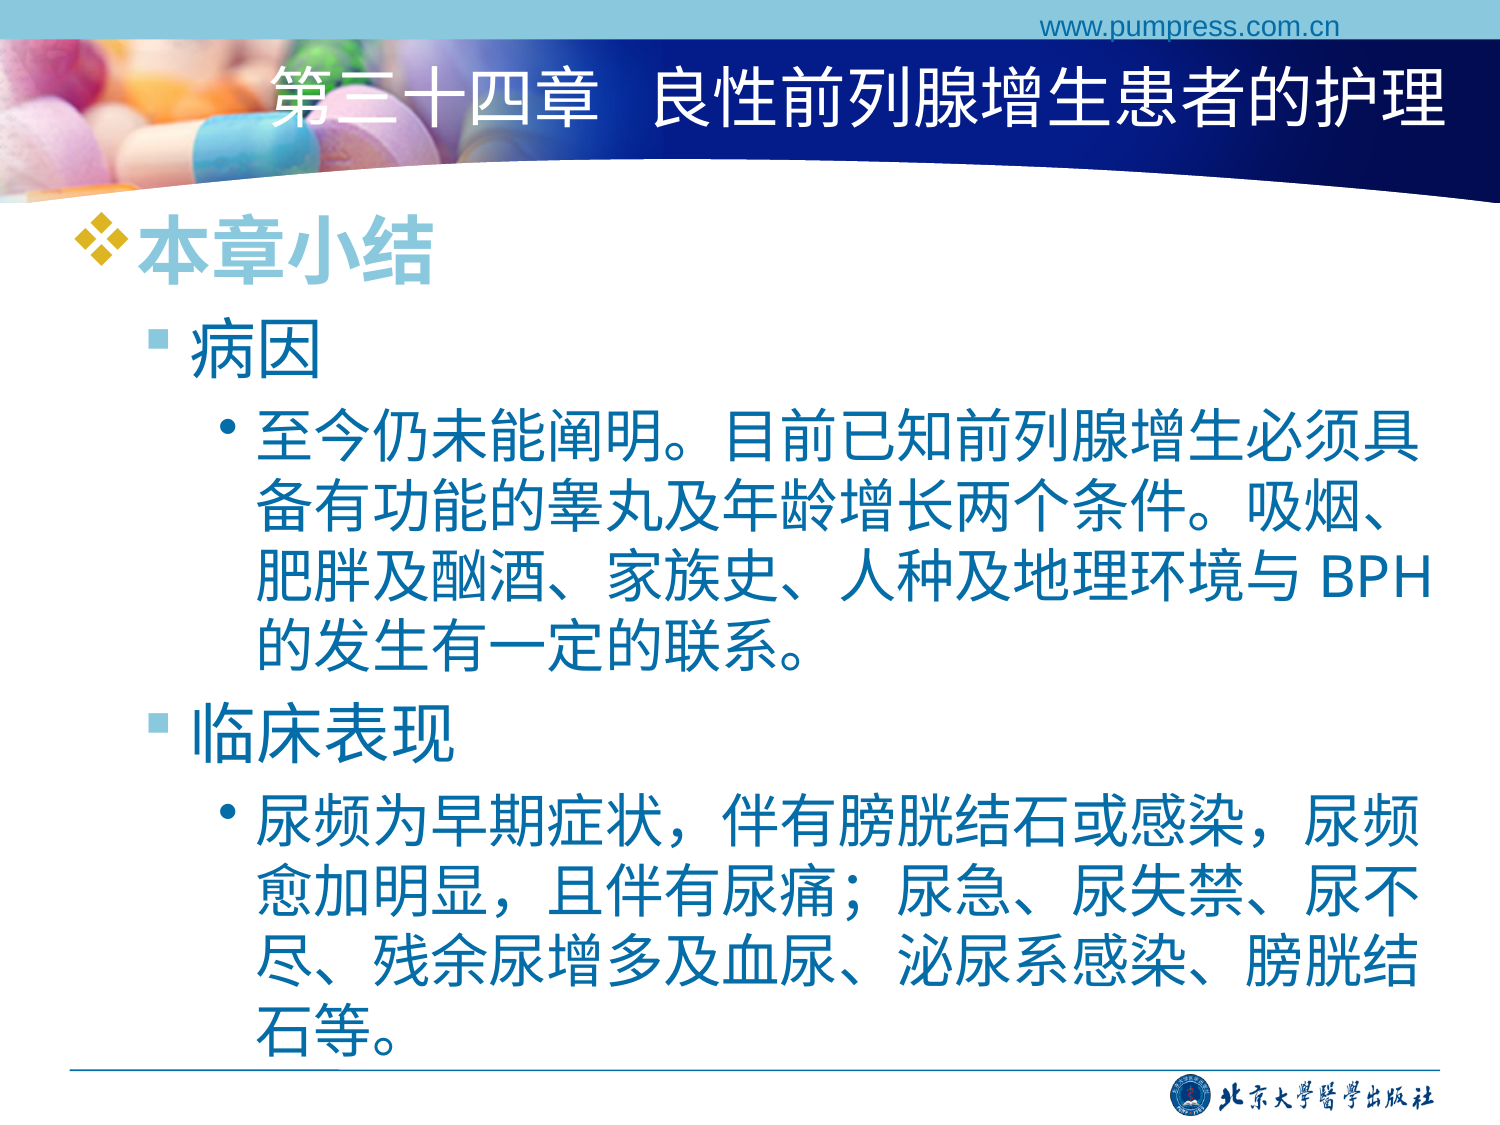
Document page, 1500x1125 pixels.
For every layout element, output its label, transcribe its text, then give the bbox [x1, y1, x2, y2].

title 第三十四章 良性前列腺增生患者的护理 [137, 49, 1463, 143]
list 本章小结 病因 至今仍未能阐明。目前已知前列腺增生必须具备有功能的睾丸及年龄增长两个条件。吸烟、肥胖及酗酒、家族史、人种及地理环境与BPH的发生有一定的联系。 临床表现 尿频为早期症状，伴有膀胱结石或感染，尿频愈加明显，且伴有尿痛；尿急、尿失禁、尿不尽、残余尿增多及血尿、泌尿系感染、膀胱结石等。 [52, 196, 1466, 997]
slide_number www.pumpress.com.cn [1025, 0, 1463, 38]
picture [1170, 1074, 1436, 1118]
picture [0, 40, 1500, 203]
